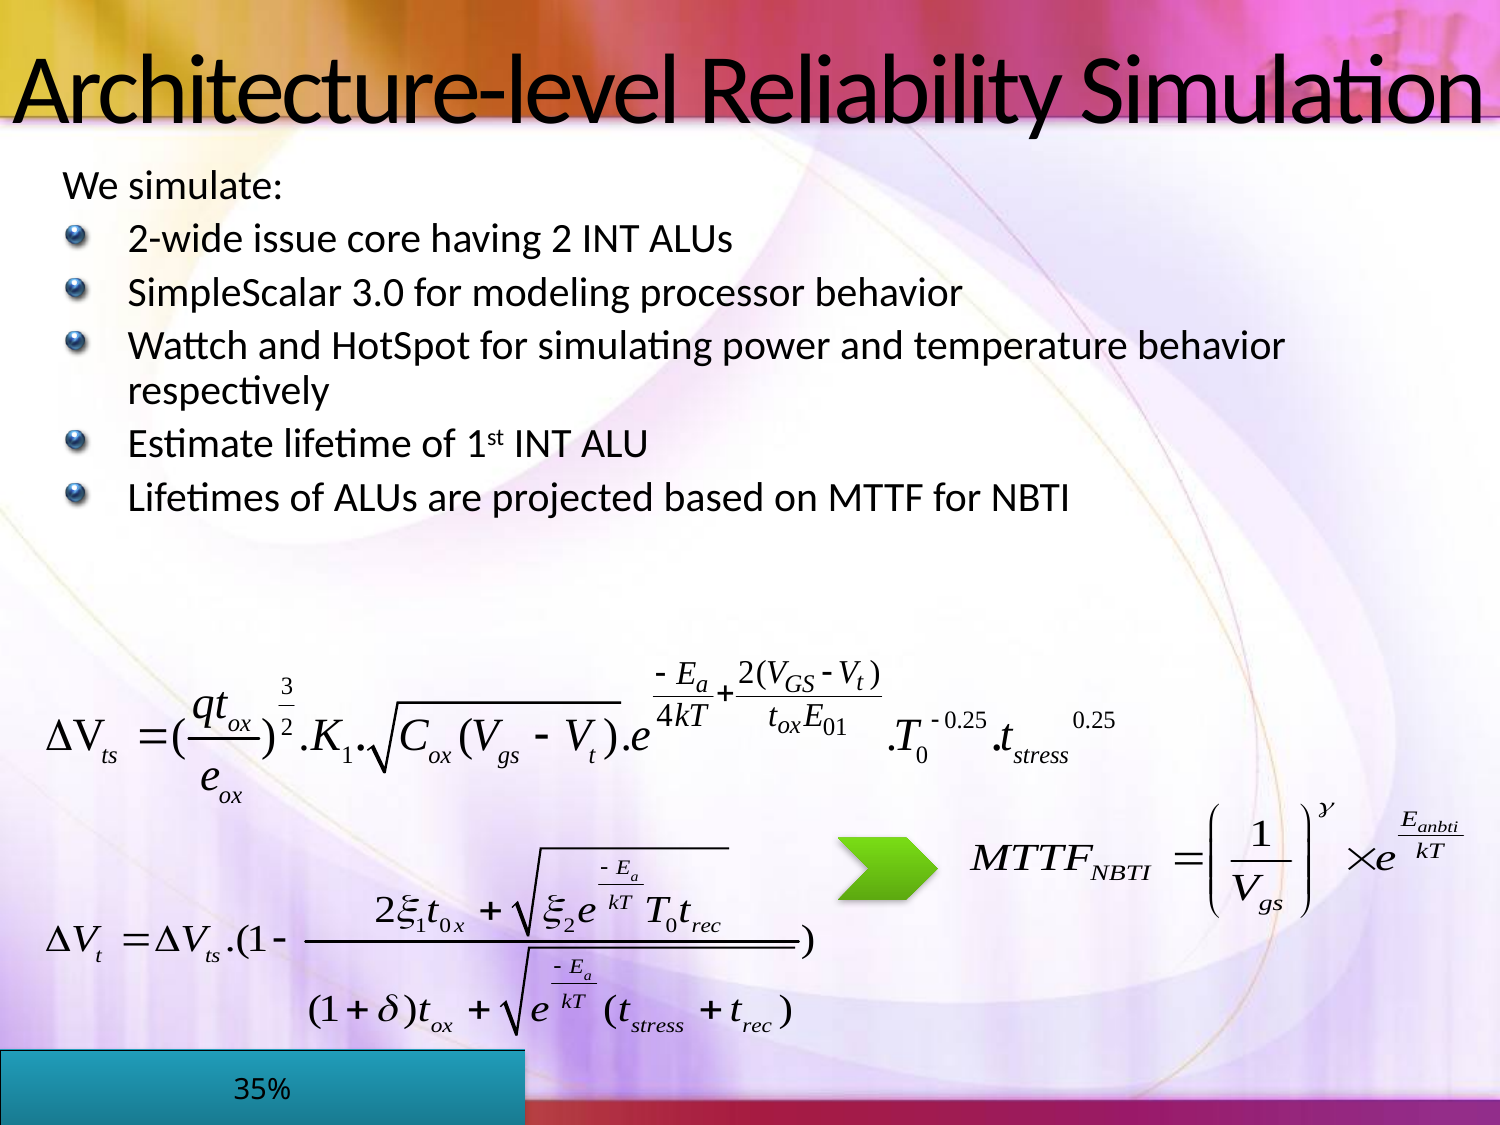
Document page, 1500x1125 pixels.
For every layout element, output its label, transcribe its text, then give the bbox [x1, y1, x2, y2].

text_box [37, 649, 1126, 1046]
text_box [837, 787, 1474, 926]
picture [0, 1, 1500, 1125]
text_box 35% [0, 1049, 525, 1125]
list We simulate: 2-wide issue core having 2 INT ALUs SimpleScalar 3.0 for modeling processor behavior Wattch and HotSpot for simulating power and temperature behavior respectively Estimate lifetime of 1st INT ALU Lifetimes of ALUs are projected based on MTTF for NBTI [62, 163, 1438, 532]
title Architecture-level Reliability Simulation [12, 37, 1488, 256]
